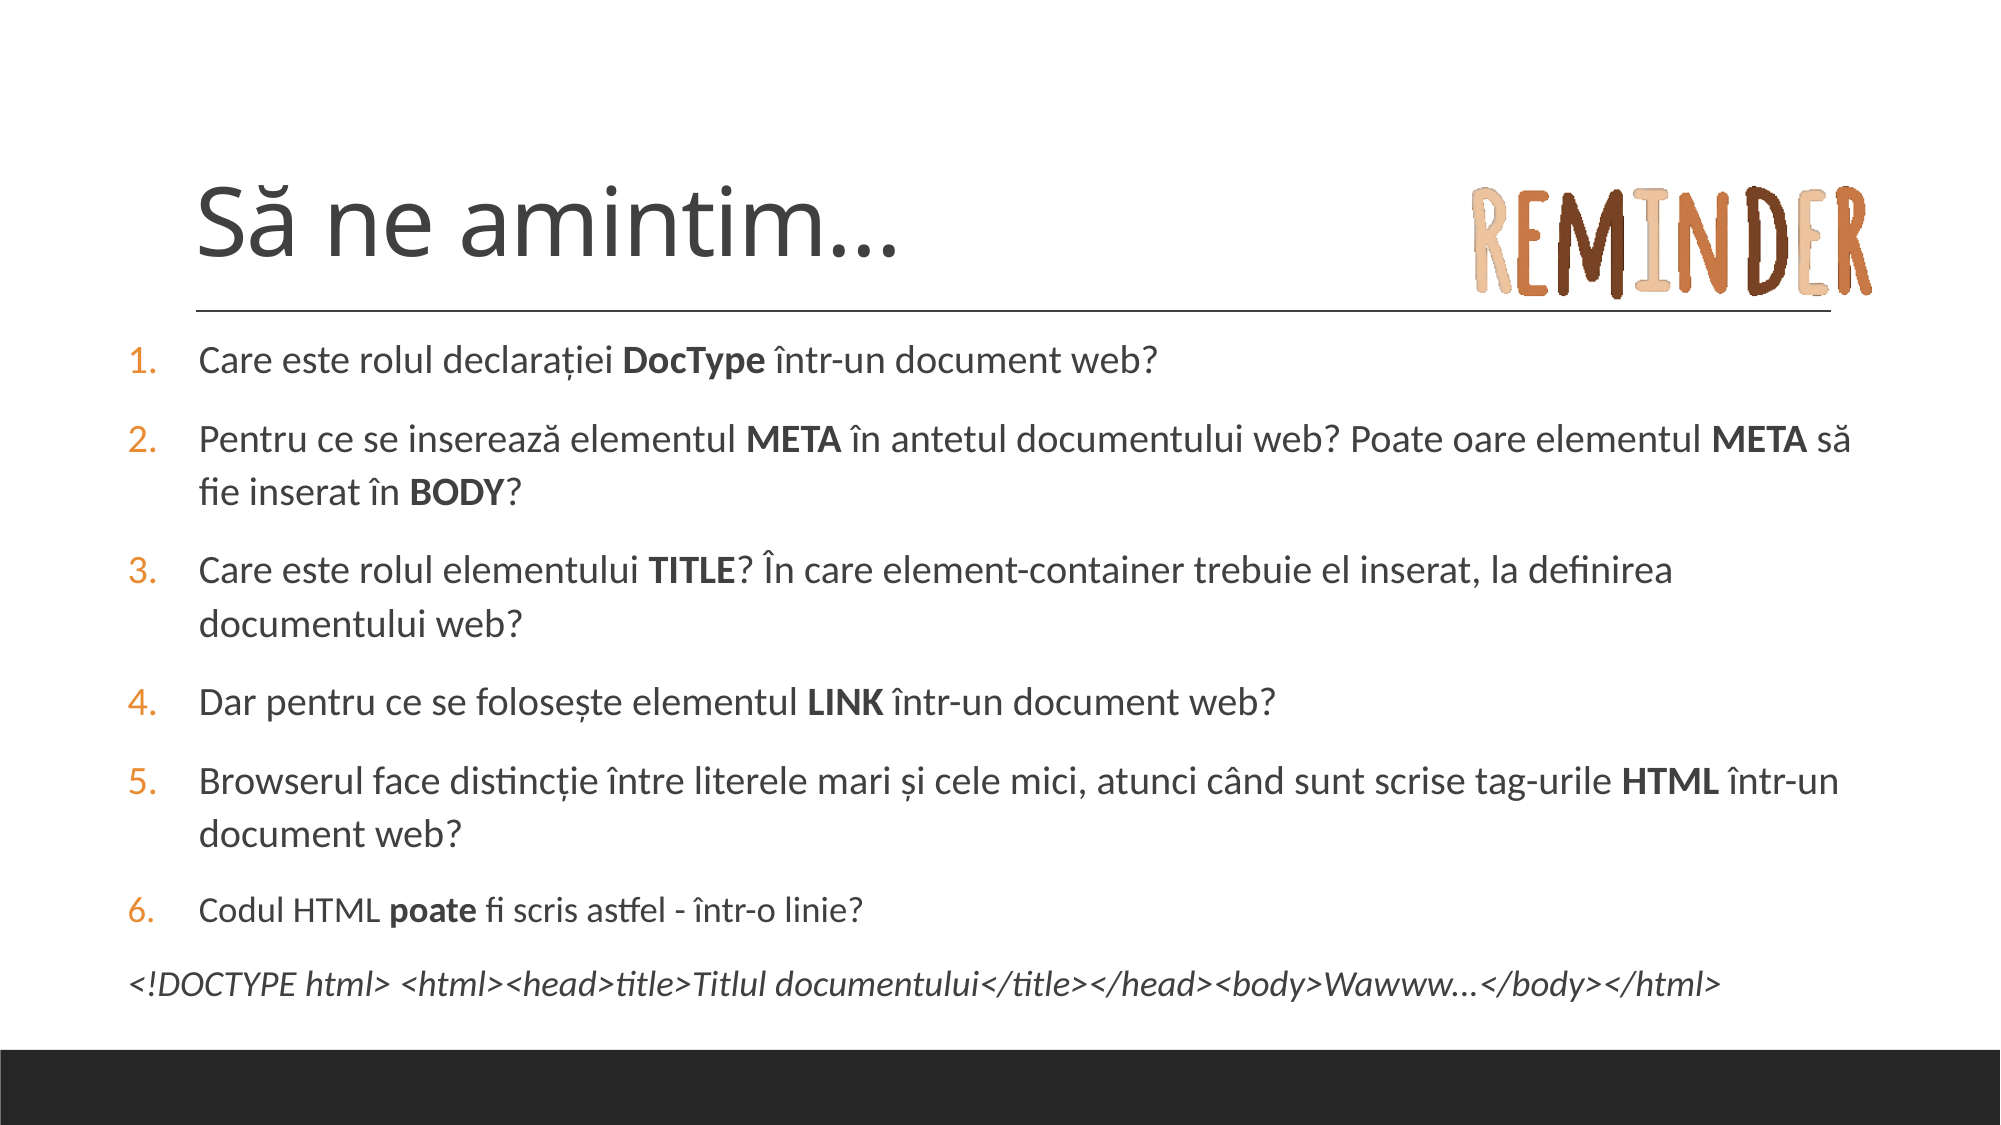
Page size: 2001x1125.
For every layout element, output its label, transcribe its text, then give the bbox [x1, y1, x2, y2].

picture [1396, 23, 1926, 553]
list Care este rolul declarației DocType într-un document web? Pentru ce se inserează elementul META în antetul documentului web? Poate oare elementul META să fie inserat în BODY? Care este rolul elementului TITLE? În care element-container trebuie el inserat, la definirea documentului web? Dar pentru ce se folosește elementul LINK într-un document web? Browserul face distincție între literele mari și cele mici, atunci când sunt scrise tag-urile HTML într-un document web? Codul HTML poate fi scris astfel - într-o linie? <!DOCTYPE html> <html><head>title>Titlul documentului</title></head><body>Wawww...</body></html> [127, 320, 1883, 1018]
title Să ne amintim... [180, 47, 1393, 285]
